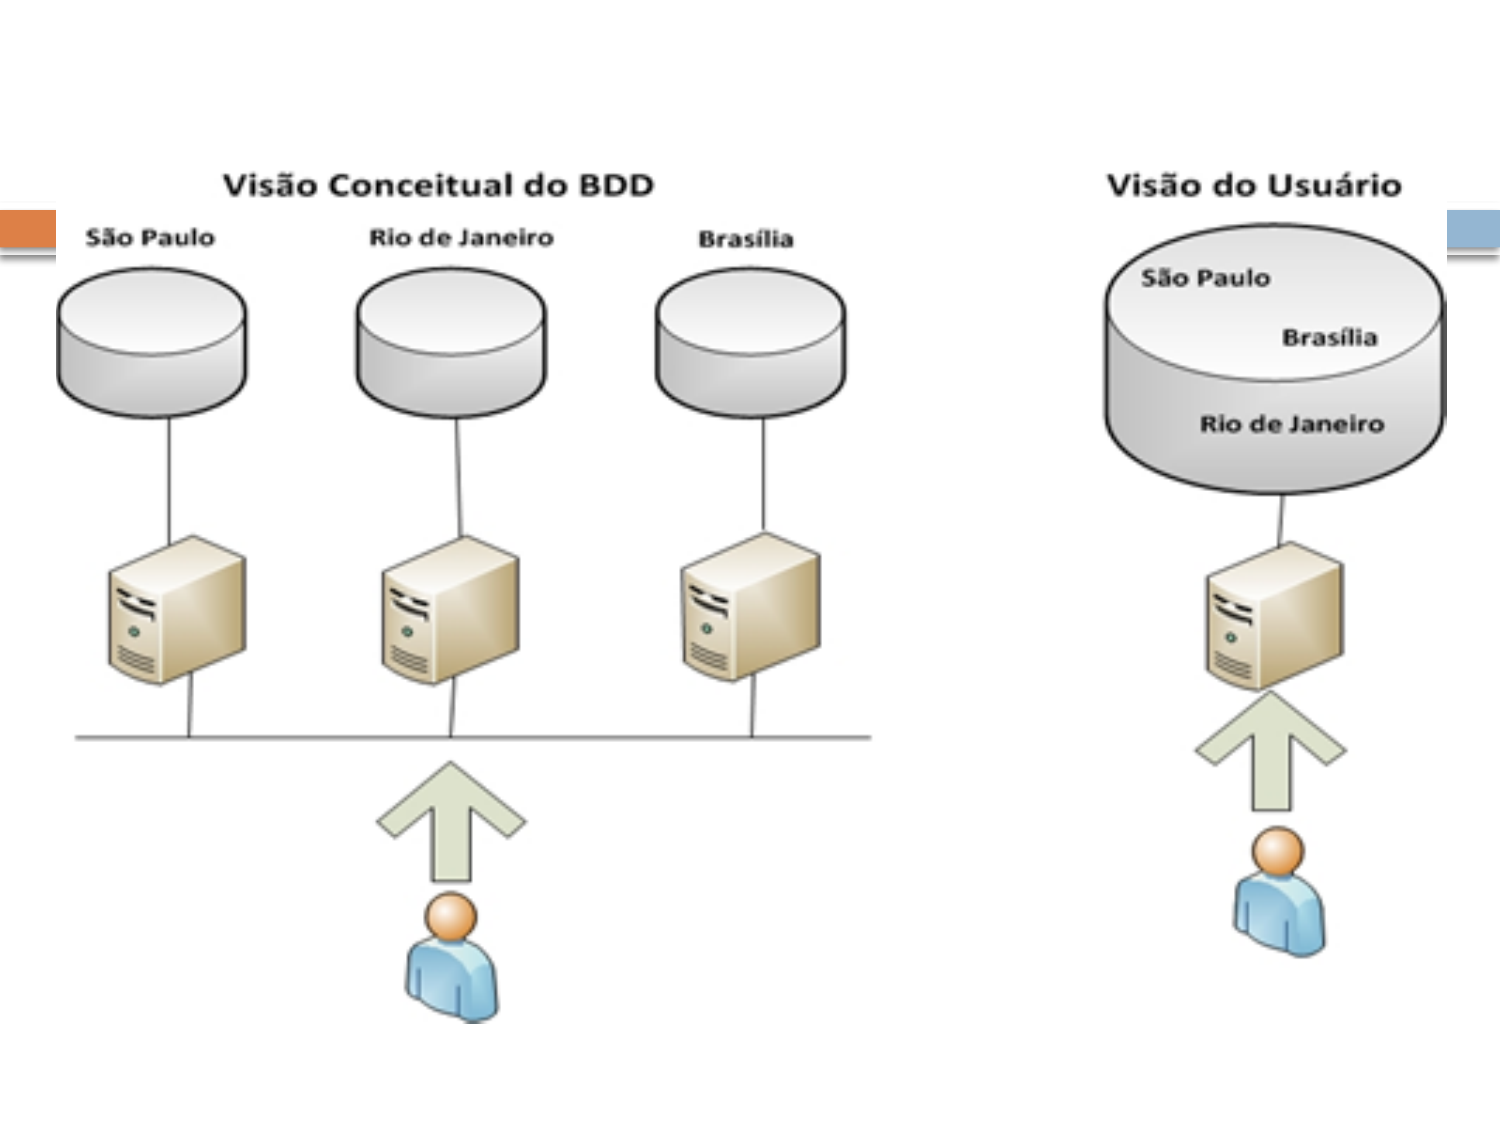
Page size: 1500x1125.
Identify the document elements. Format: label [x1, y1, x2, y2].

picture [56, 161, 1448, 1024]
